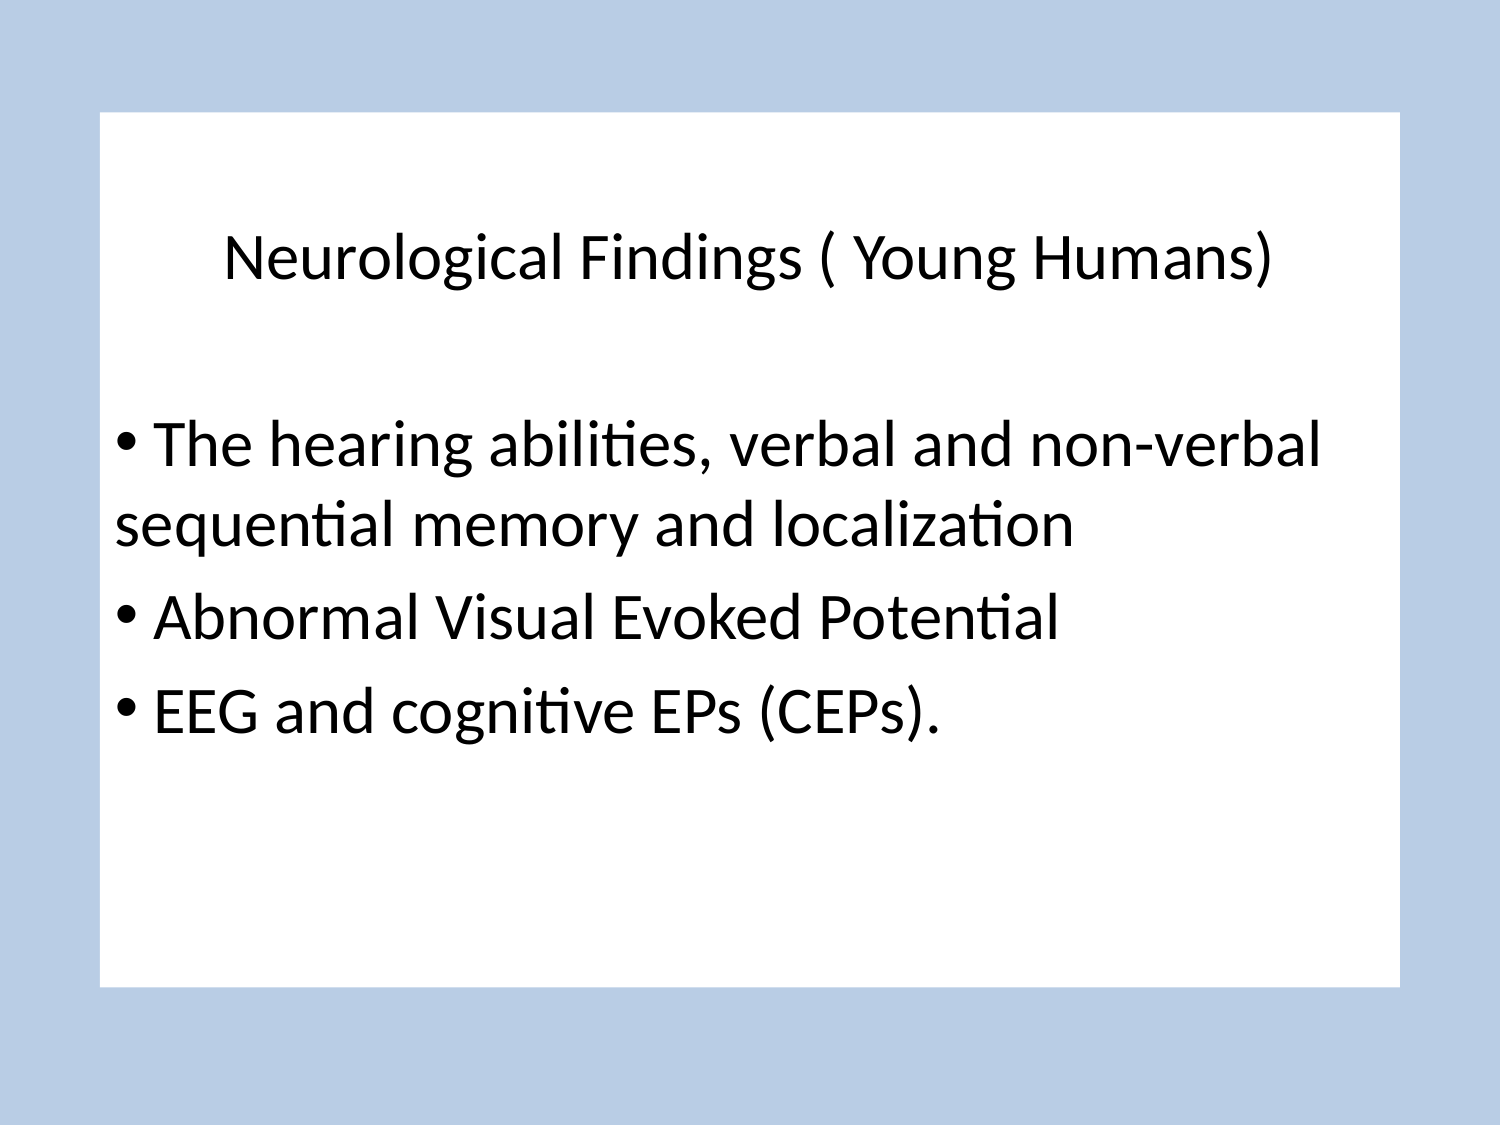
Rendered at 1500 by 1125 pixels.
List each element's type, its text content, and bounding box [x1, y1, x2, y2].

subtitle Neurological Findings ( Young Humans) The hearing abilities, verbal and non-verbal sequential memory and localization Abnormal Visual Evoked Potential EEG and cognitive EPs (CEPs). [99, 112, 1400, 988]
